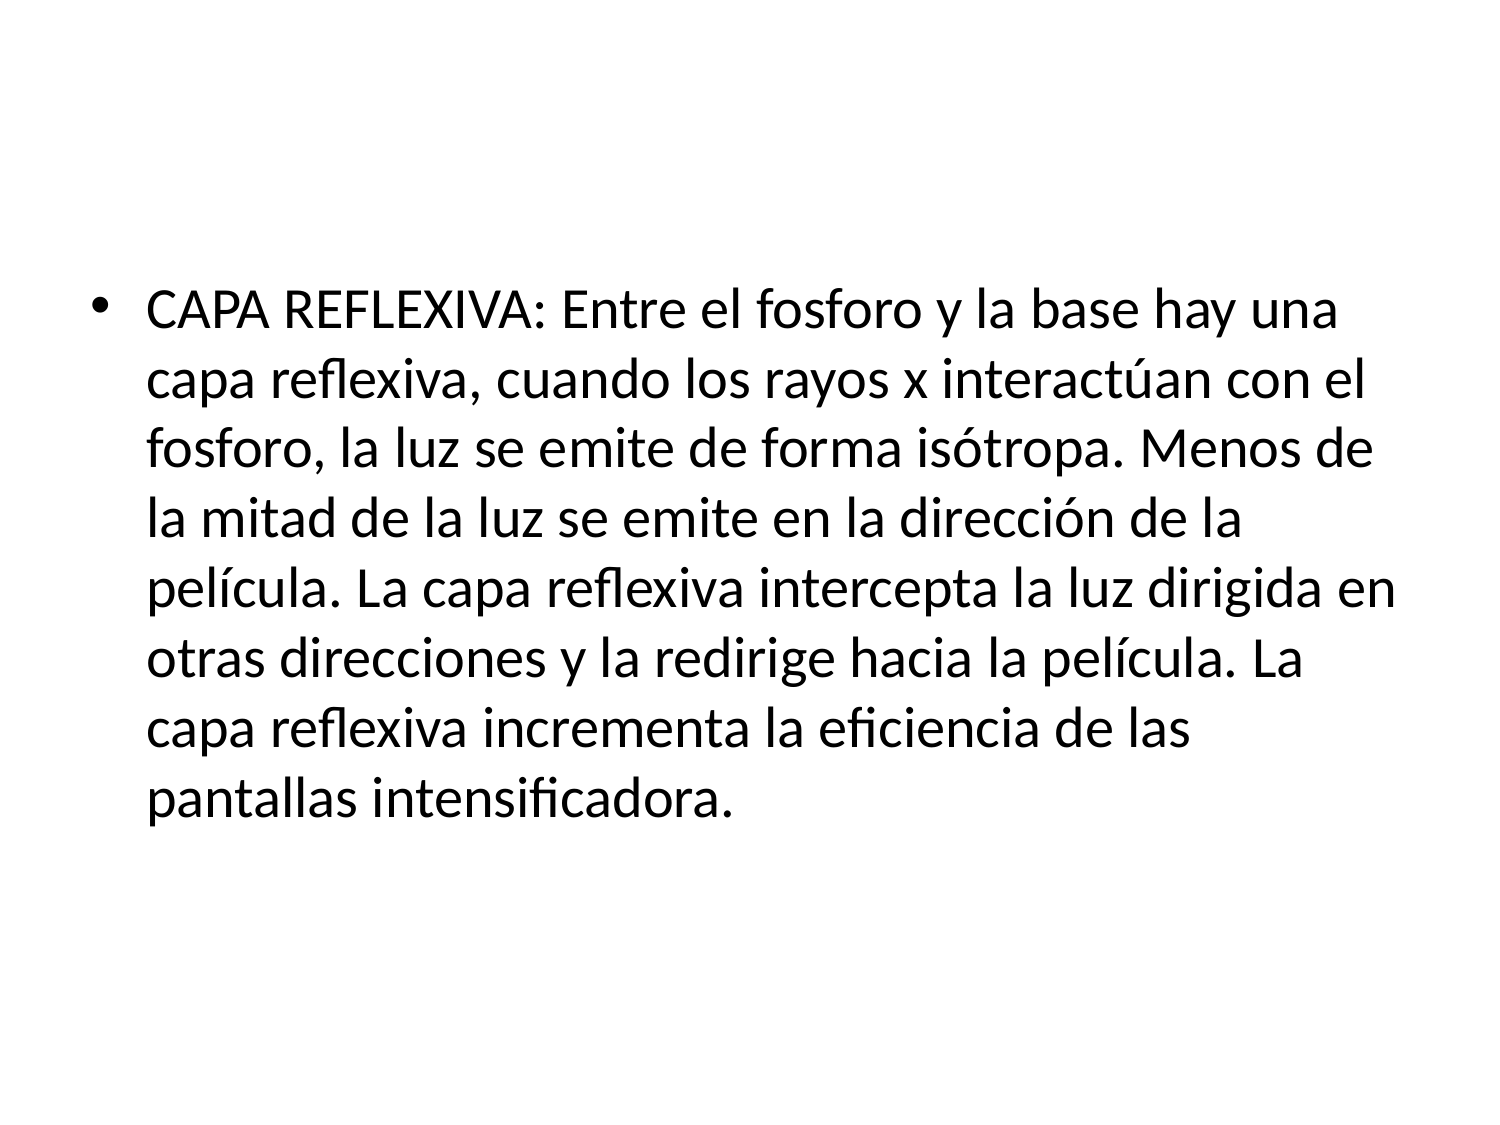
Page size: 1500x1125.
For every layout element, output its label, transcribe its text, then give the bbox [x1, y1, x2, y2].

list CAPA REFLEXIVA: Entre el fosforo y la base hay una capa reflexiva, cuando los rayos x interactúan con el fosforo, la luz se emite de forma isótropa. Menos de la mitad de la luz se emite en la dirección de la película. La capa reflexiva intercepta la luz dirigida en otras direcciones y la redirige hacia la película. La capa reflexiva incrementa la eficiencia de las pantallas intensificadora. [75, 262, 1425, 1005]
